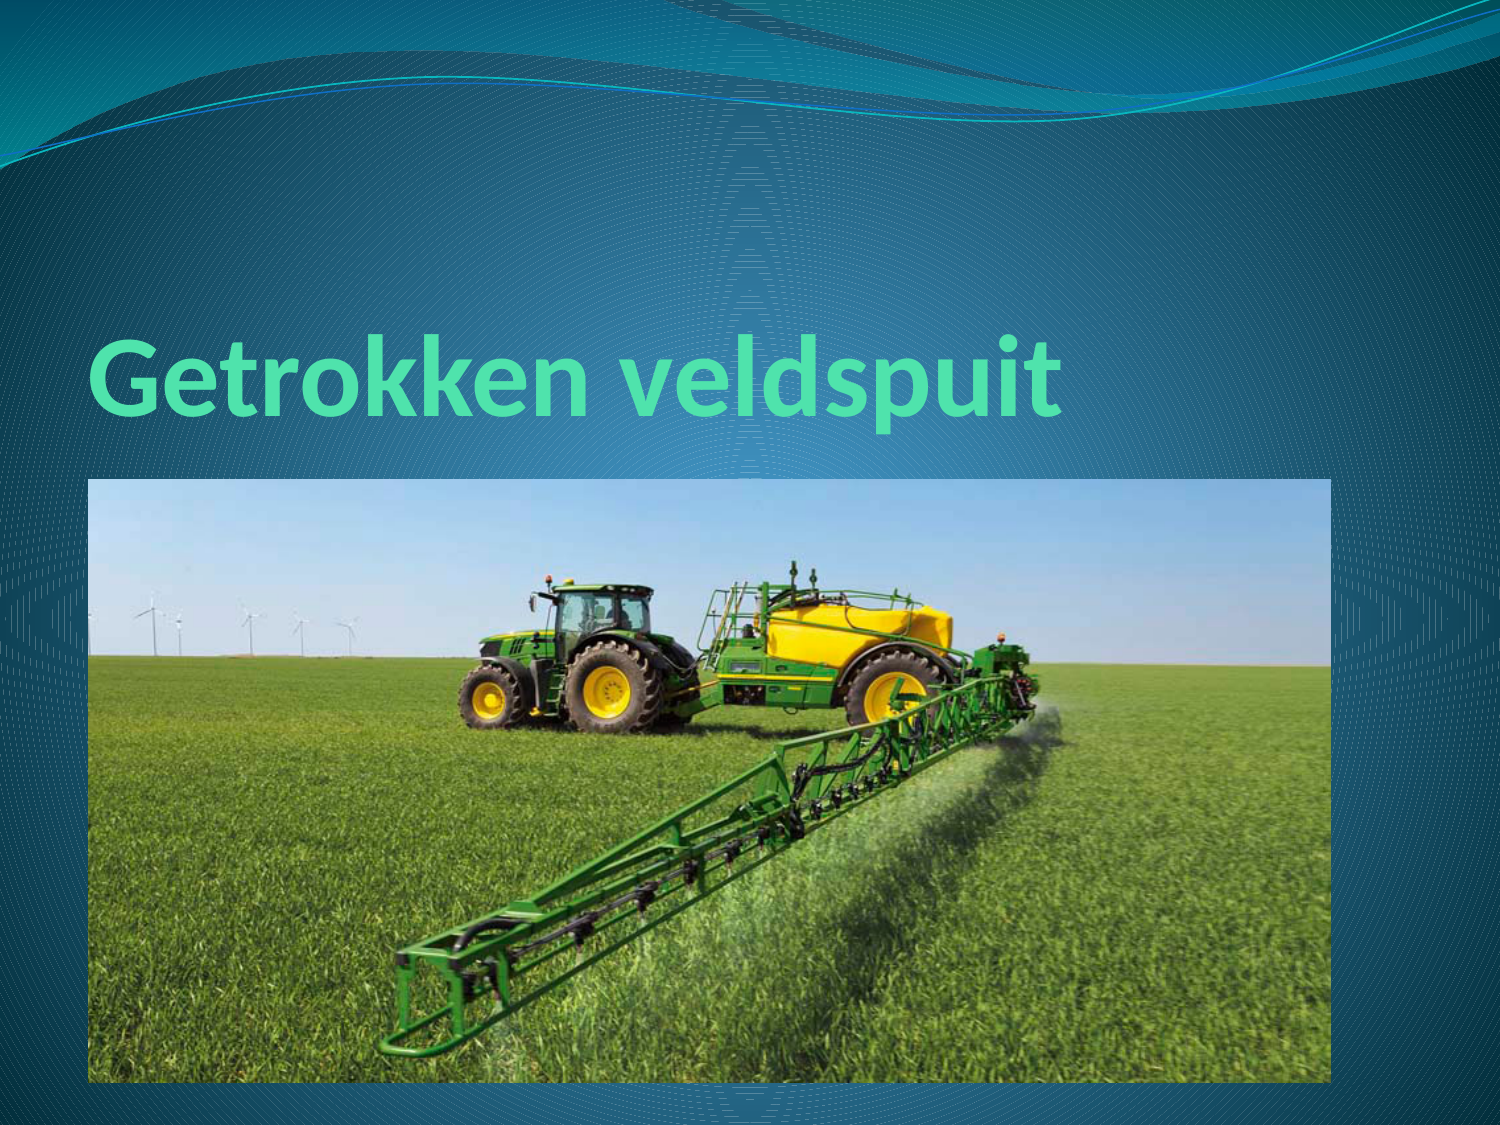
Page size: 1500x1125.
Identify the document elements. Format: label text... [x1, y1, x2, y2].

title Getrokken veldspuit [86, 216, 1362, 440]
picture [88, 479, 1331, 1084]
